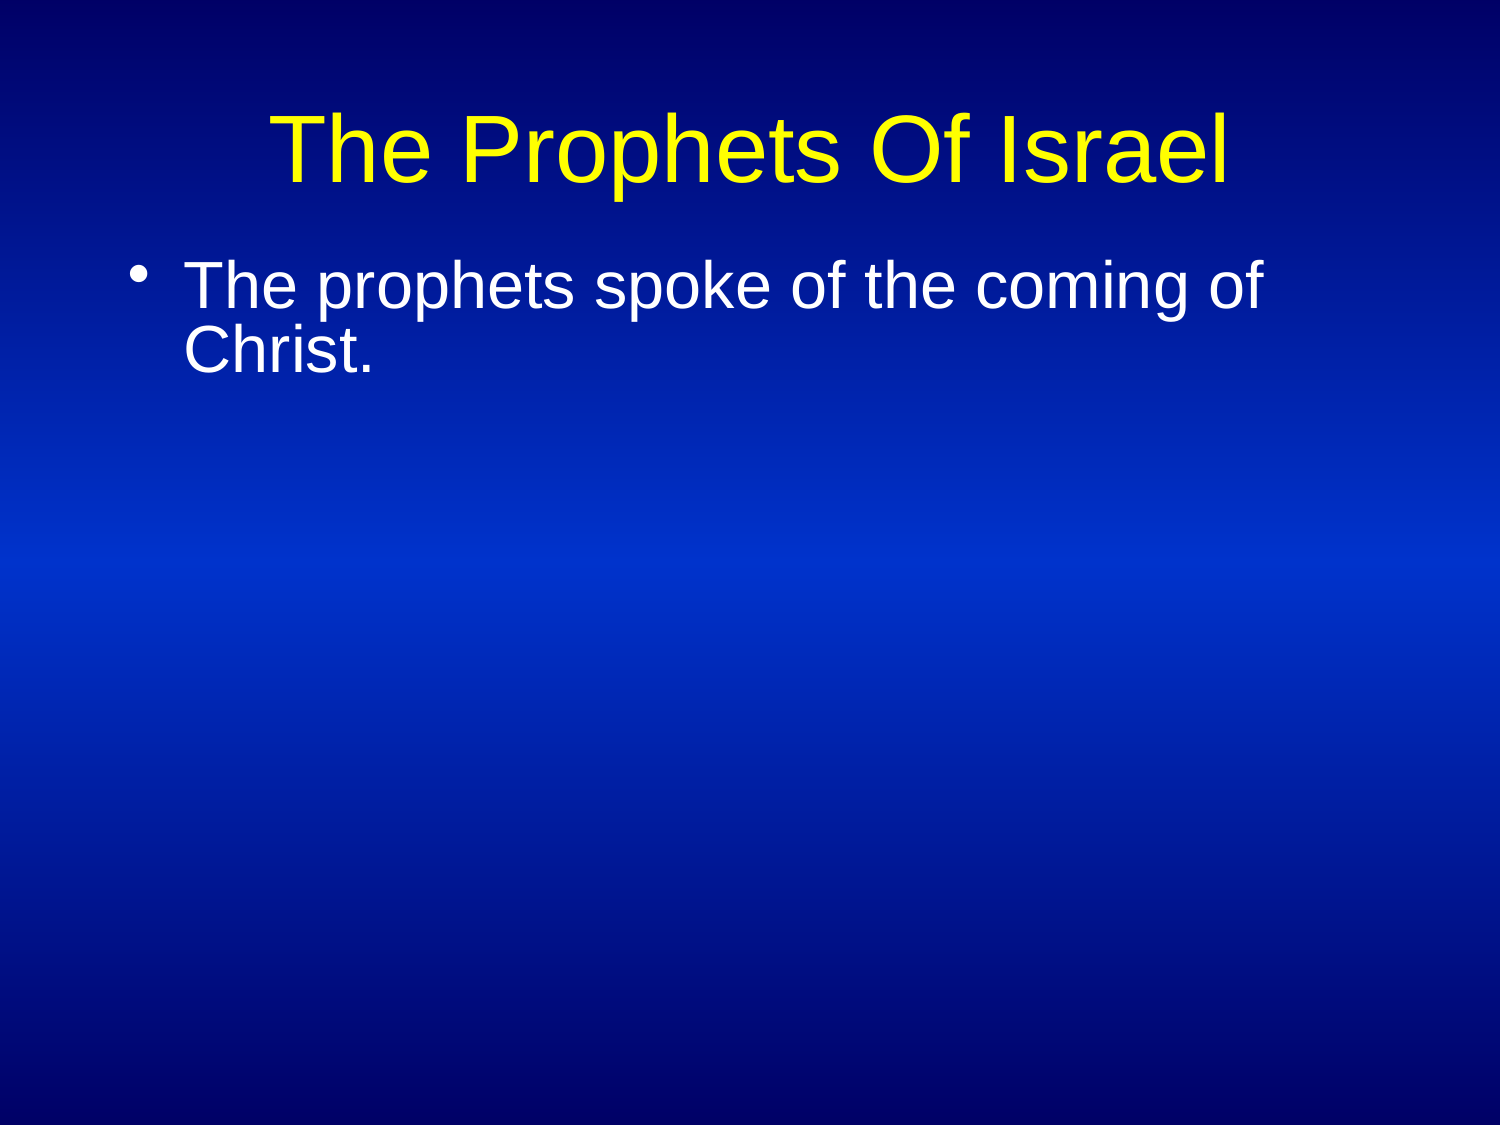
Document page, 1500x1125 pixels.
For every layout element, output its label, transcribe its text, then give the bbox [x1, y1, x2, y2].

list The prophets spoke of the coming of Christ. [112, 249, 1438, 413]
title The Prophets Of Israel [37, 50, 1463, 238]
